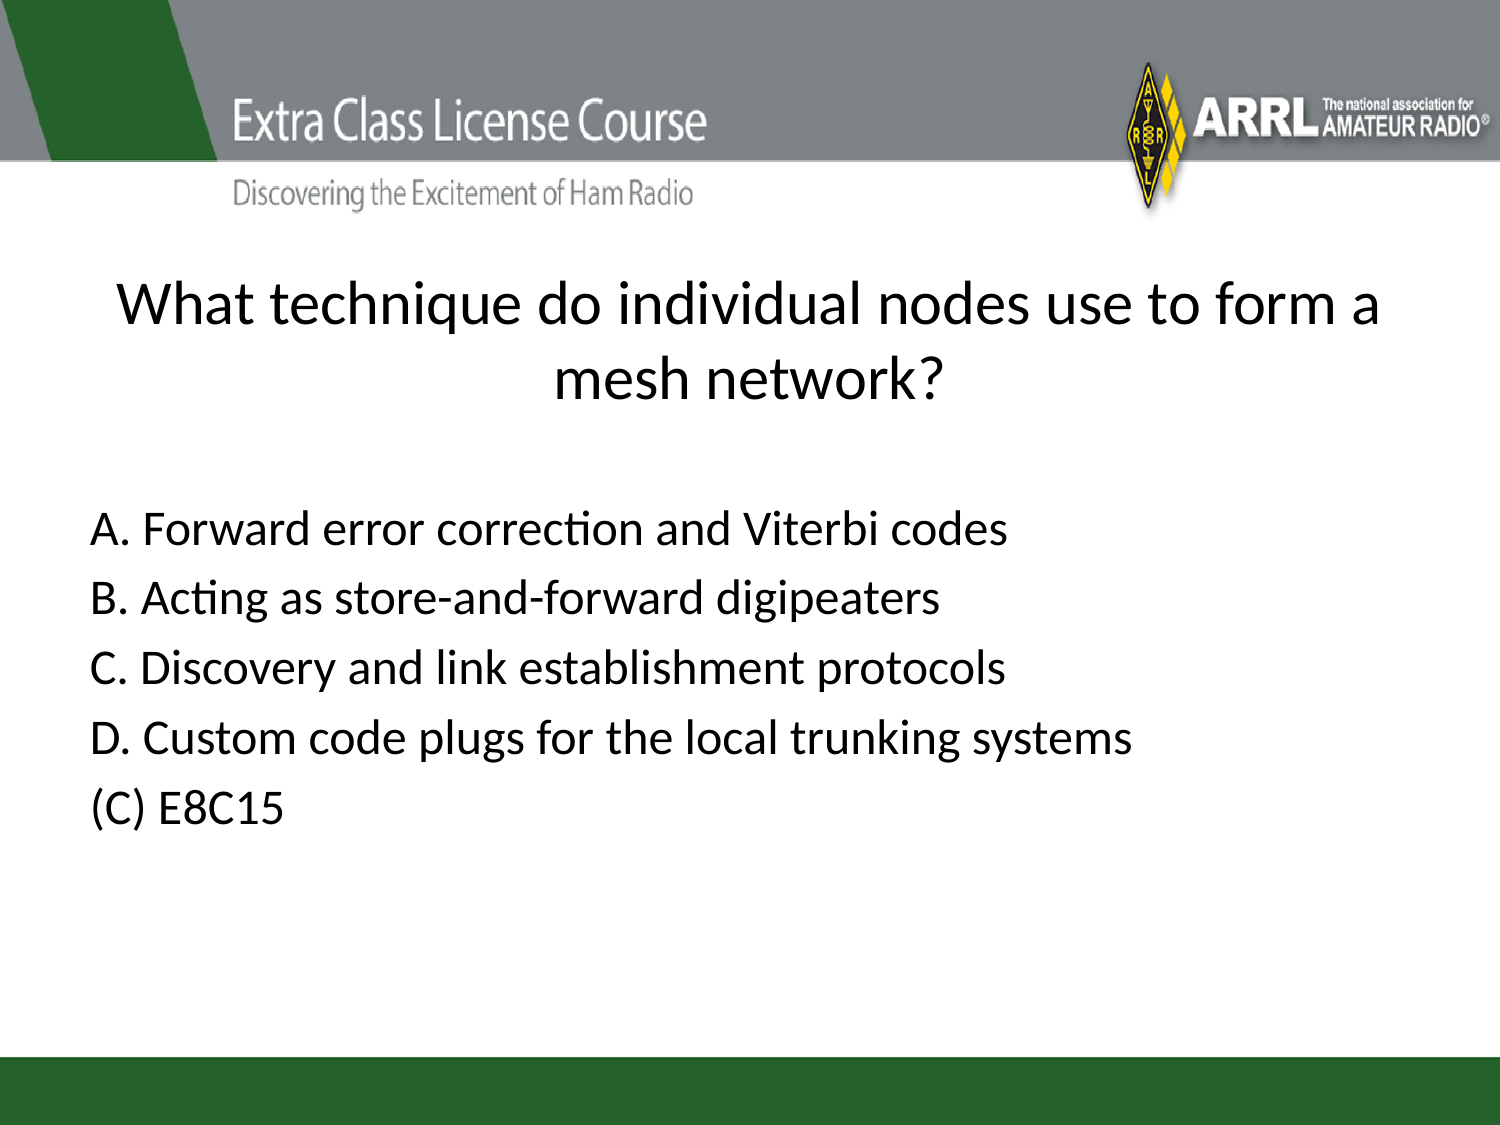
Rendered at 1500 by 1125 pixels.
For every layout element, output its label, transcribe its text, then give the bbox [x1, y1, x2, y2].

picture [0, 0, 1500, 1125]
title What technique do individual nodes use to form a mesh network? [75, 254, 1425, 435]
list A. Forward error correction and Viterbi codes B. Acting as store-and-forward digipeaters C. Discovery and link establishment protocols D. Custom code plugs for the local trunking systems (C) E8C15 [75, 487, 1425, 1005]
